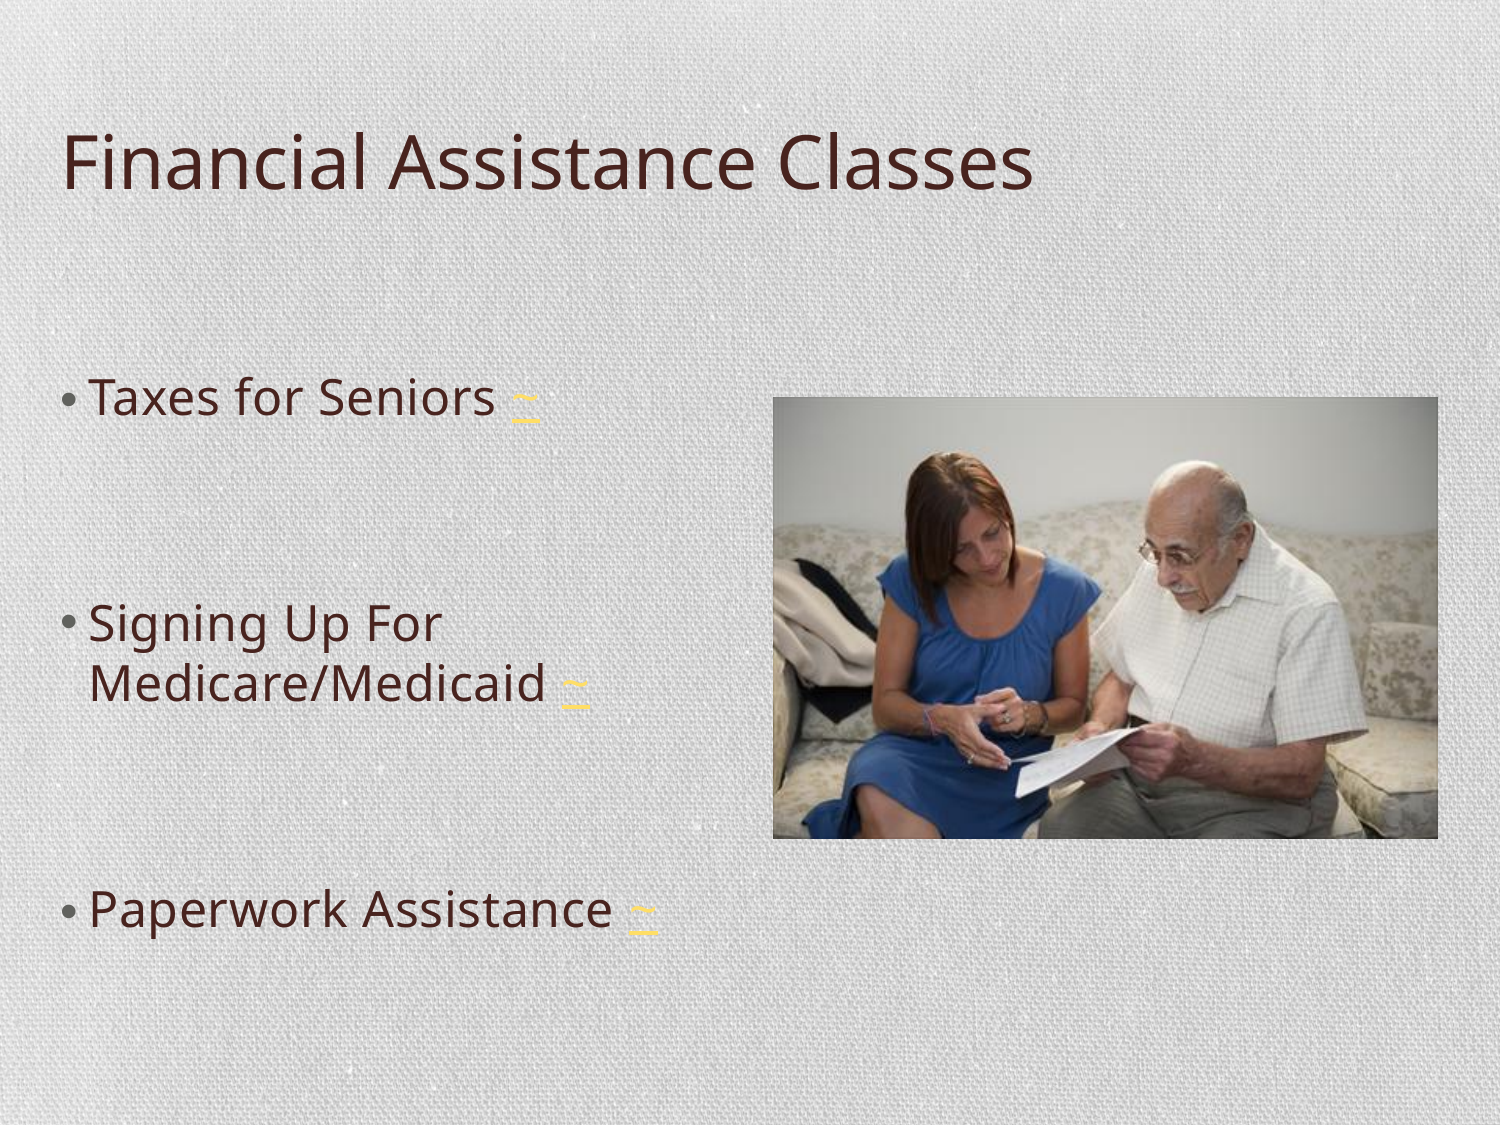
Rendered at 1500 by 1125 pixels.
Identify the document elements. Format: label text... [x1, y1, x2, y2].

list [773, 397, 1439, 839]
list Taxes for Seniors ~ Signing Up For Medicare/Medicaid ~ Paperwork Assistance ~ [45, 213, 743, 1023]
title Financial Assistance Classes [45, 37, 1455, 213]
